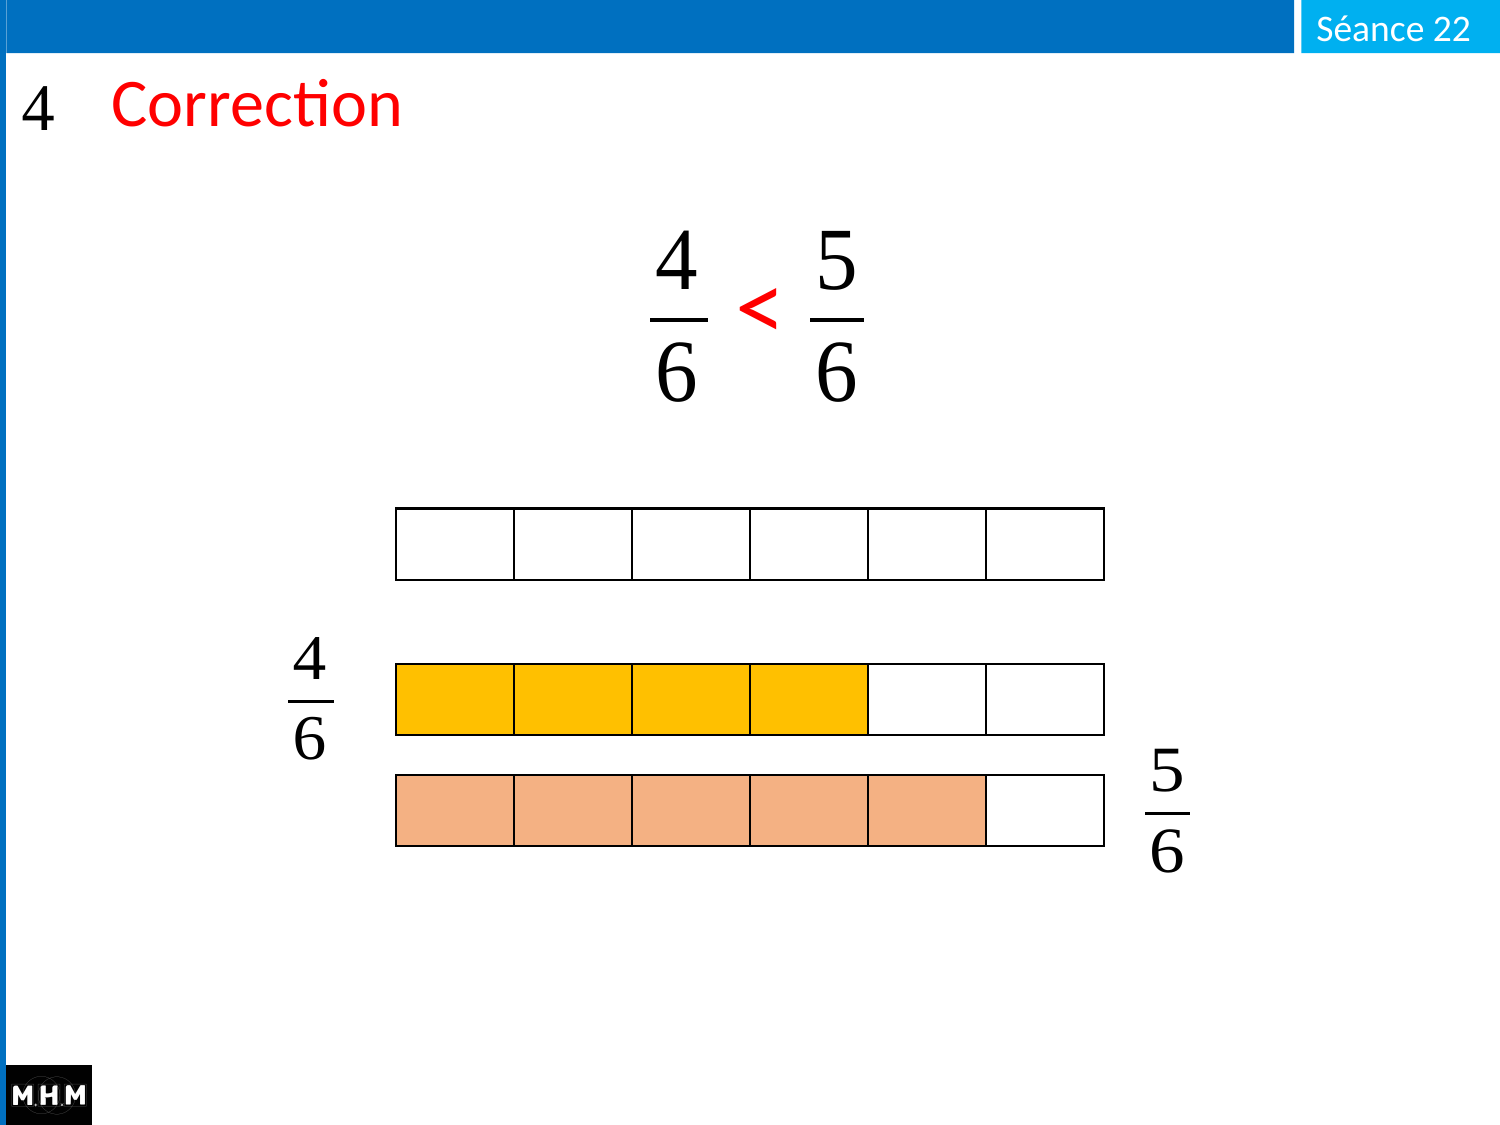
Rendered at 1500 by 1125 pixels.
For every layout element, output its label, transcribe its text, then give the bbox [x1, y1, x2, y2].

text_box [395, 508, 1105, 580]
picture [6, 1065, 92, 1125]
title Correction [96, 60, 1391, 150]
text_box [395, 664, 1105, 736]
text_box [395, 775, 1105, 847]
text_box > [713, 250, 801, 385]
